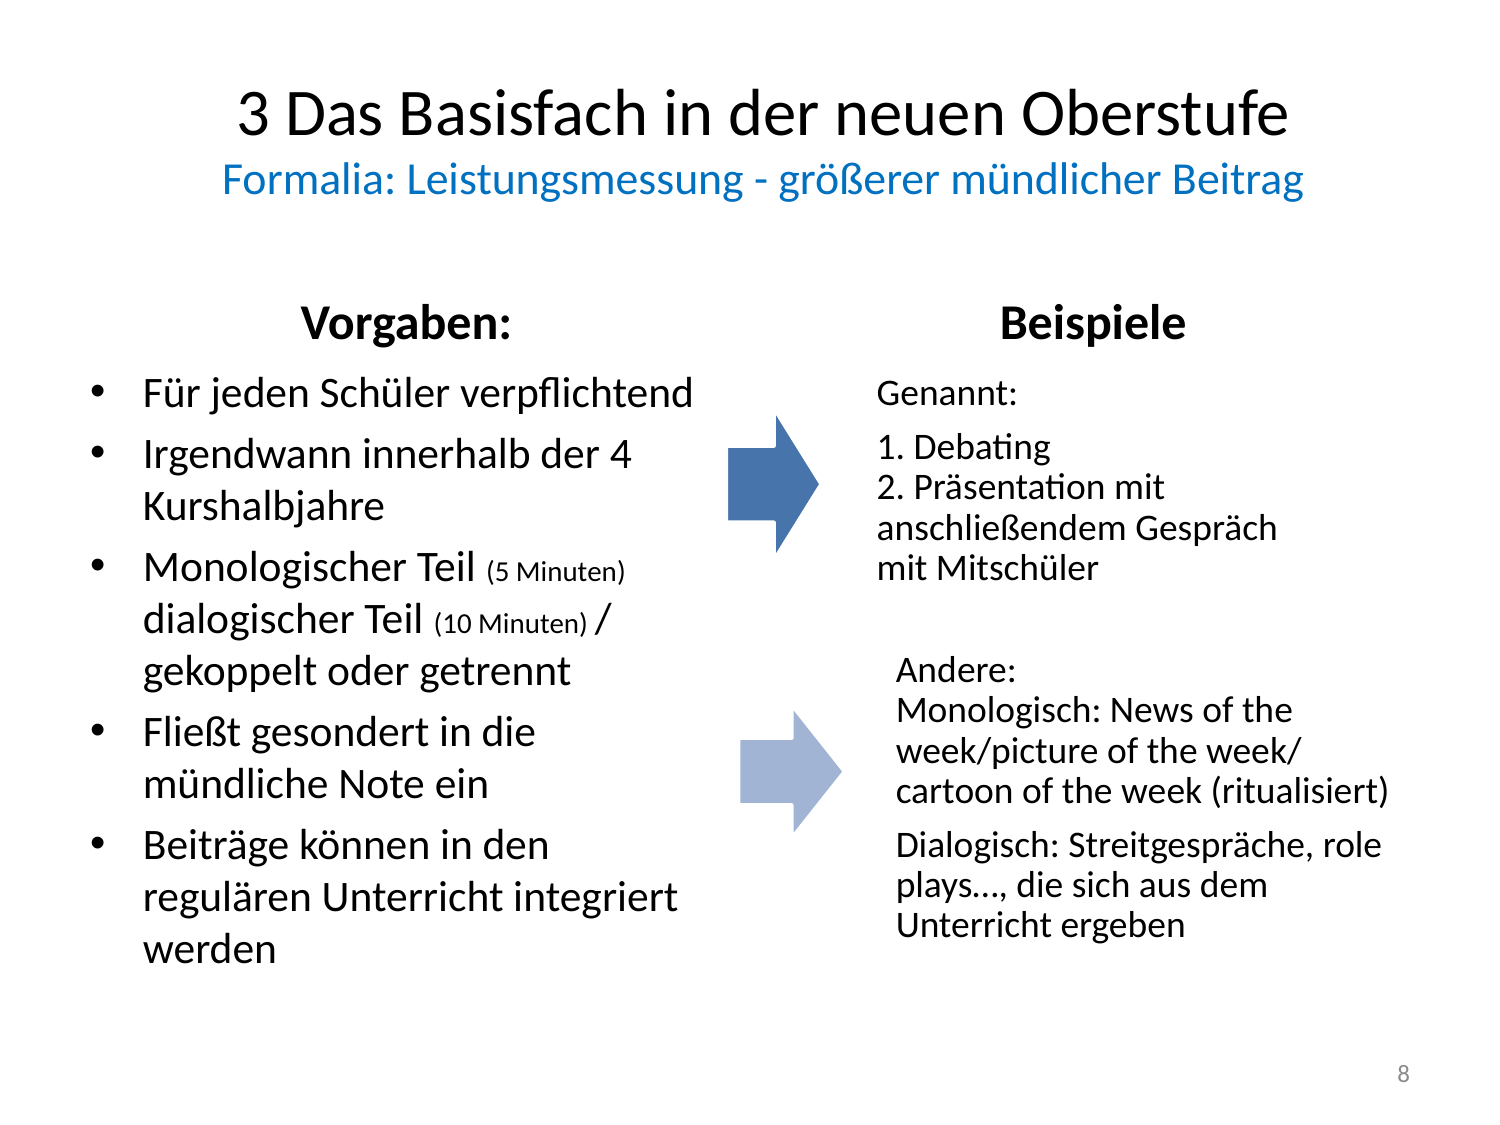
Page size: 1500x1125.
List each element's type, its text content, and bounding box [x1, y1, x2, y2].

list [737, 337, 1402, 987]
list Für jeden Schüler verpflichtend Irgendwann innerhalb der 4 Kurshalbjahre Monologischer Teil (5 Minuten) dialogischer Teil (10 Minuten) / gekoppelt oder getrennt Fließt gesondert in die mündliche Note ein Beiträge können in den regulären Unterricht integriert werden [75, 356, 715, 1005]
title 3 Das Basisfach in der neuen Oberstufe Formalia: Leistungsmessung - größerer mündlicher Beitrag [88, 42, 1439, 231]
list Beispiele [761, 251, 1425, 357]
list Vorgaben: [75, 251, 738, 357]
slide_number 8 [1074, 1042, 1425, 1103]
